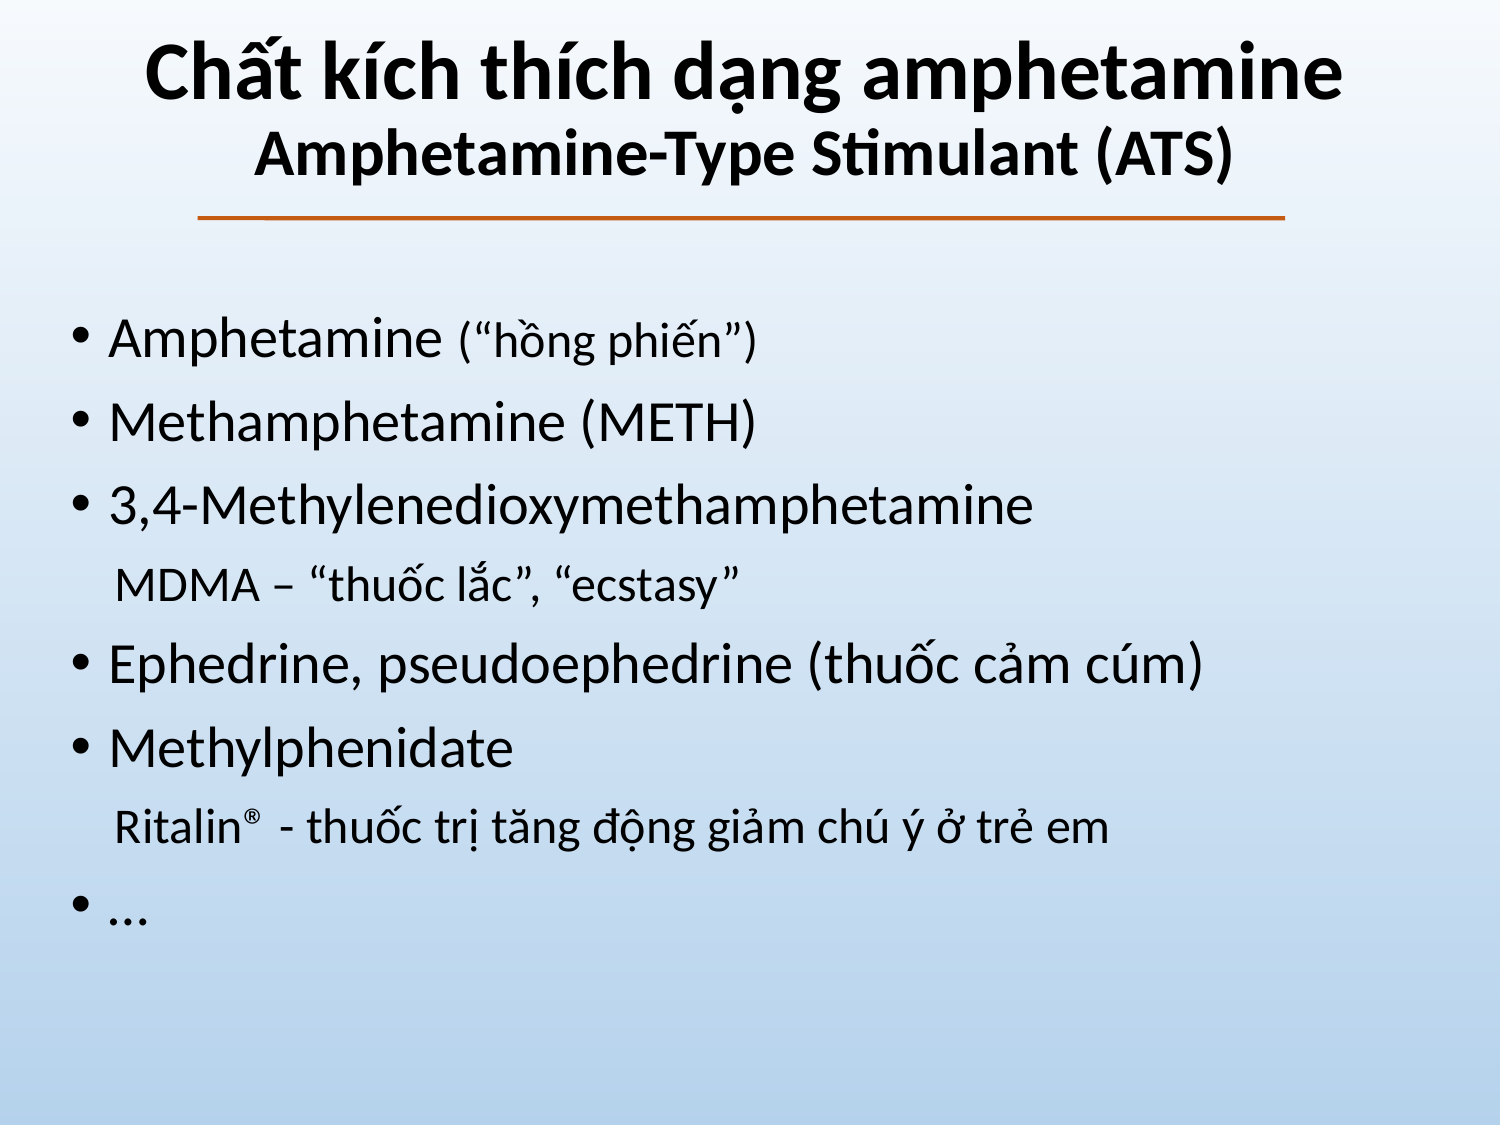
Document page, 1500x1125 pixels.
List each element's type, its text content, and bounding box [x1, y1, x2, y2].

title Chất kích thích dạng amphetamine Amphetamine-Type Stimulant (ATS) [55, 0, 1436, 219]
list Amphetamine (“hồng phiến”) Methamphetamine (METH) 3,4-Methylenedioxymethamphetamine MDMA – “thuốc lắc”, “ecstasy” Ephedrine, pseudoephedrine (thuốc cảm cúm) Methylphenidate Ritalin® - thuốc trị tăng động giảm chú ý ở trẻ em … [55, 299, 1436, 1014]
